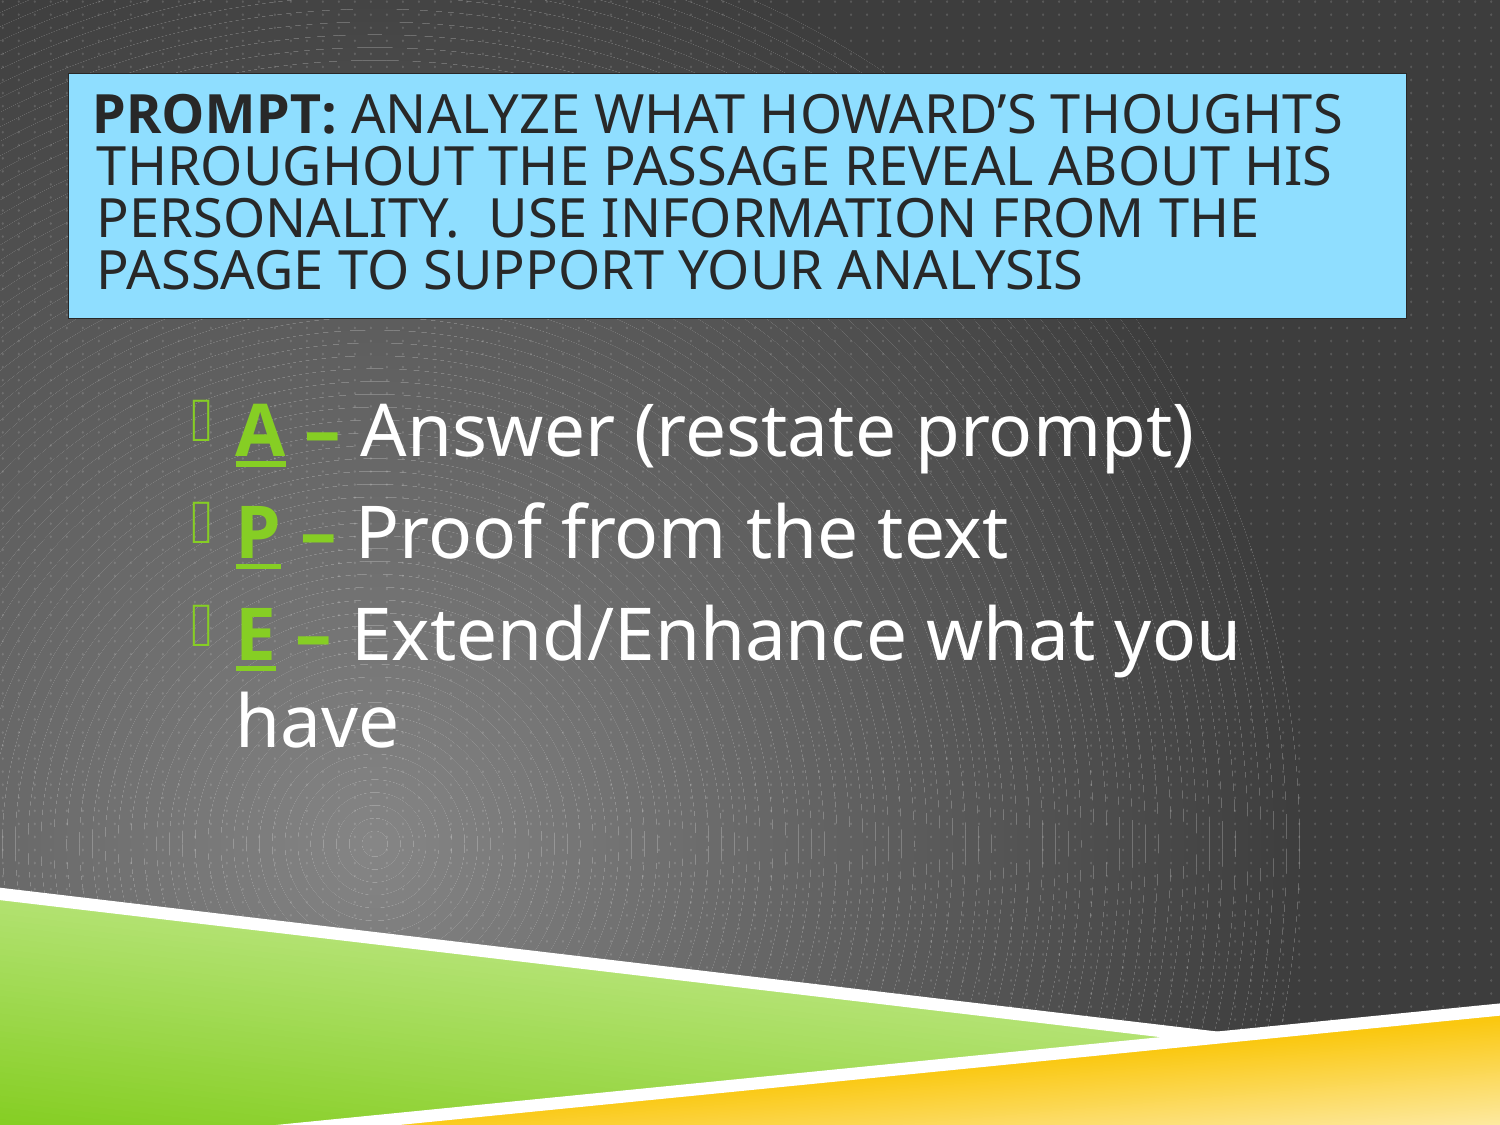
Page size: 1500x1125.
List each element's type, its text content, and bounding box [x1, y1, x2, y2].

text_box A – Answer (restate prompt) P – Proof from the text E – Extend/Enhance what you have [164, 383, 1326, 776]
text_box PROMPT: ANALYZE WHAT HOWARD’S THOUGHTS THROUGHOUT THE PASSAGE REVEAL ABOUT HIS PERSONALITY. USE INFORMATION FROM THE PASSAGE TO SUPPORT YOUR ANALYSIS [68, 73, 1407, 319]
